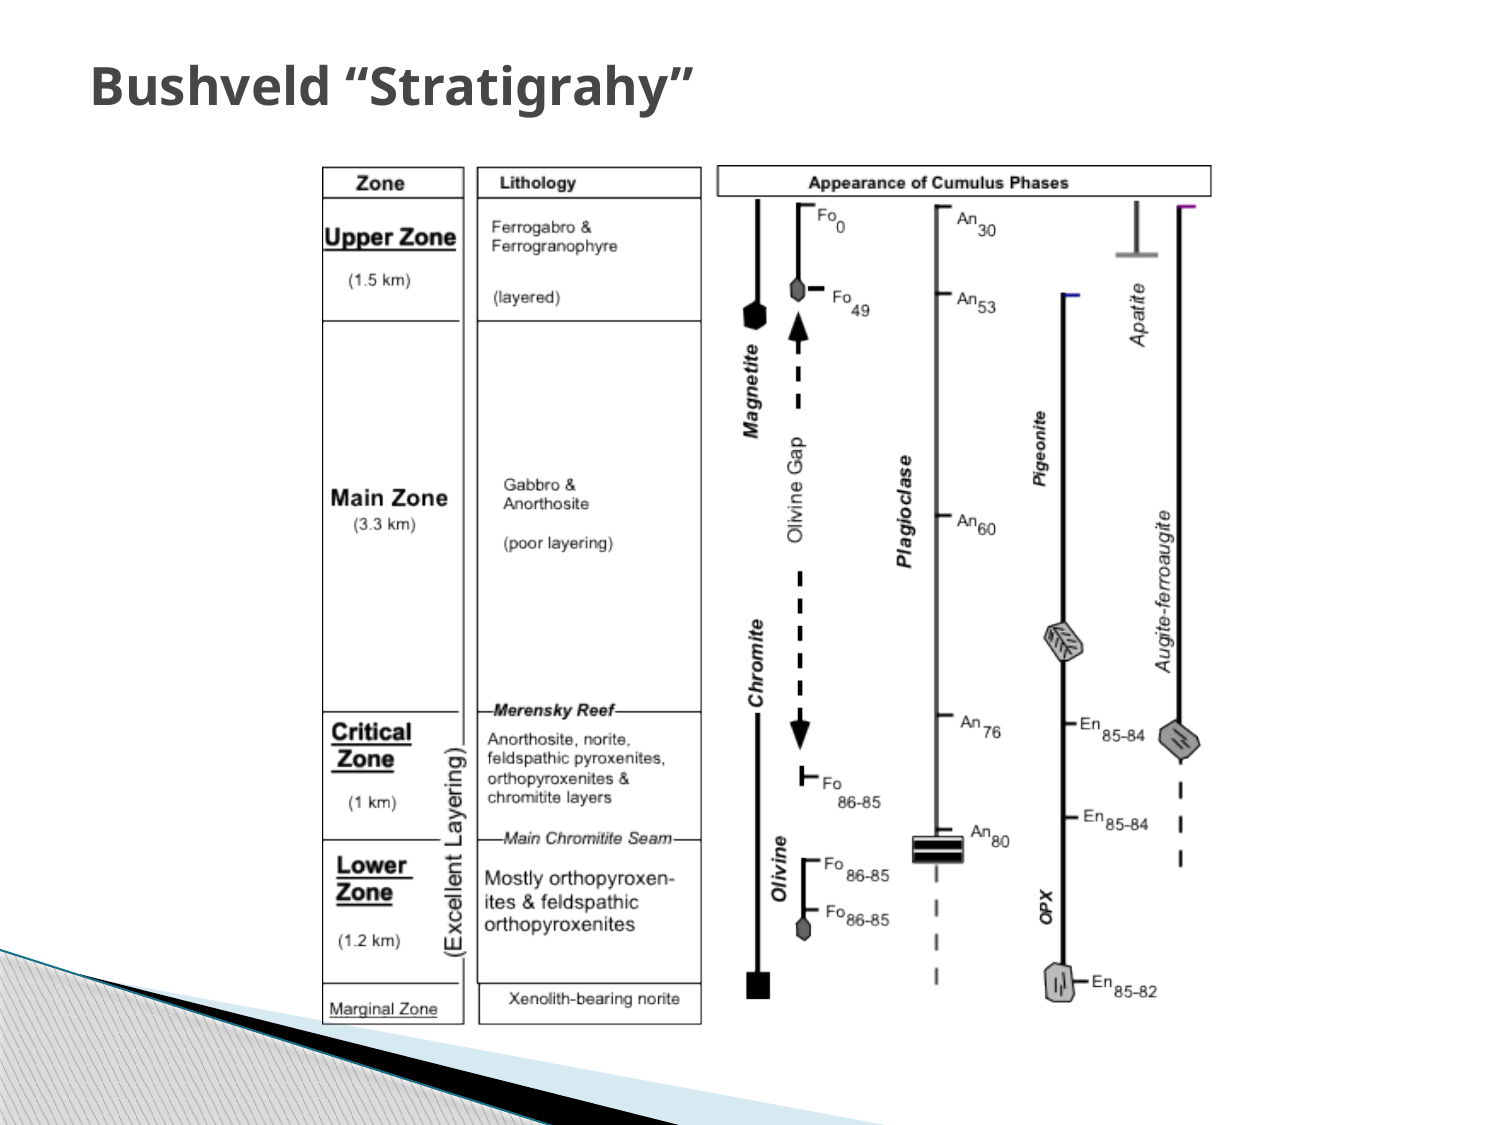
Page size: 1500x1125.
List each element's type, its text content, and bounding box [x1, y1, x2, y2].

title Bushveld “Stratigrahy” [75, 45, 1425, 124]
picture [321, 165, 1214, 1027]
